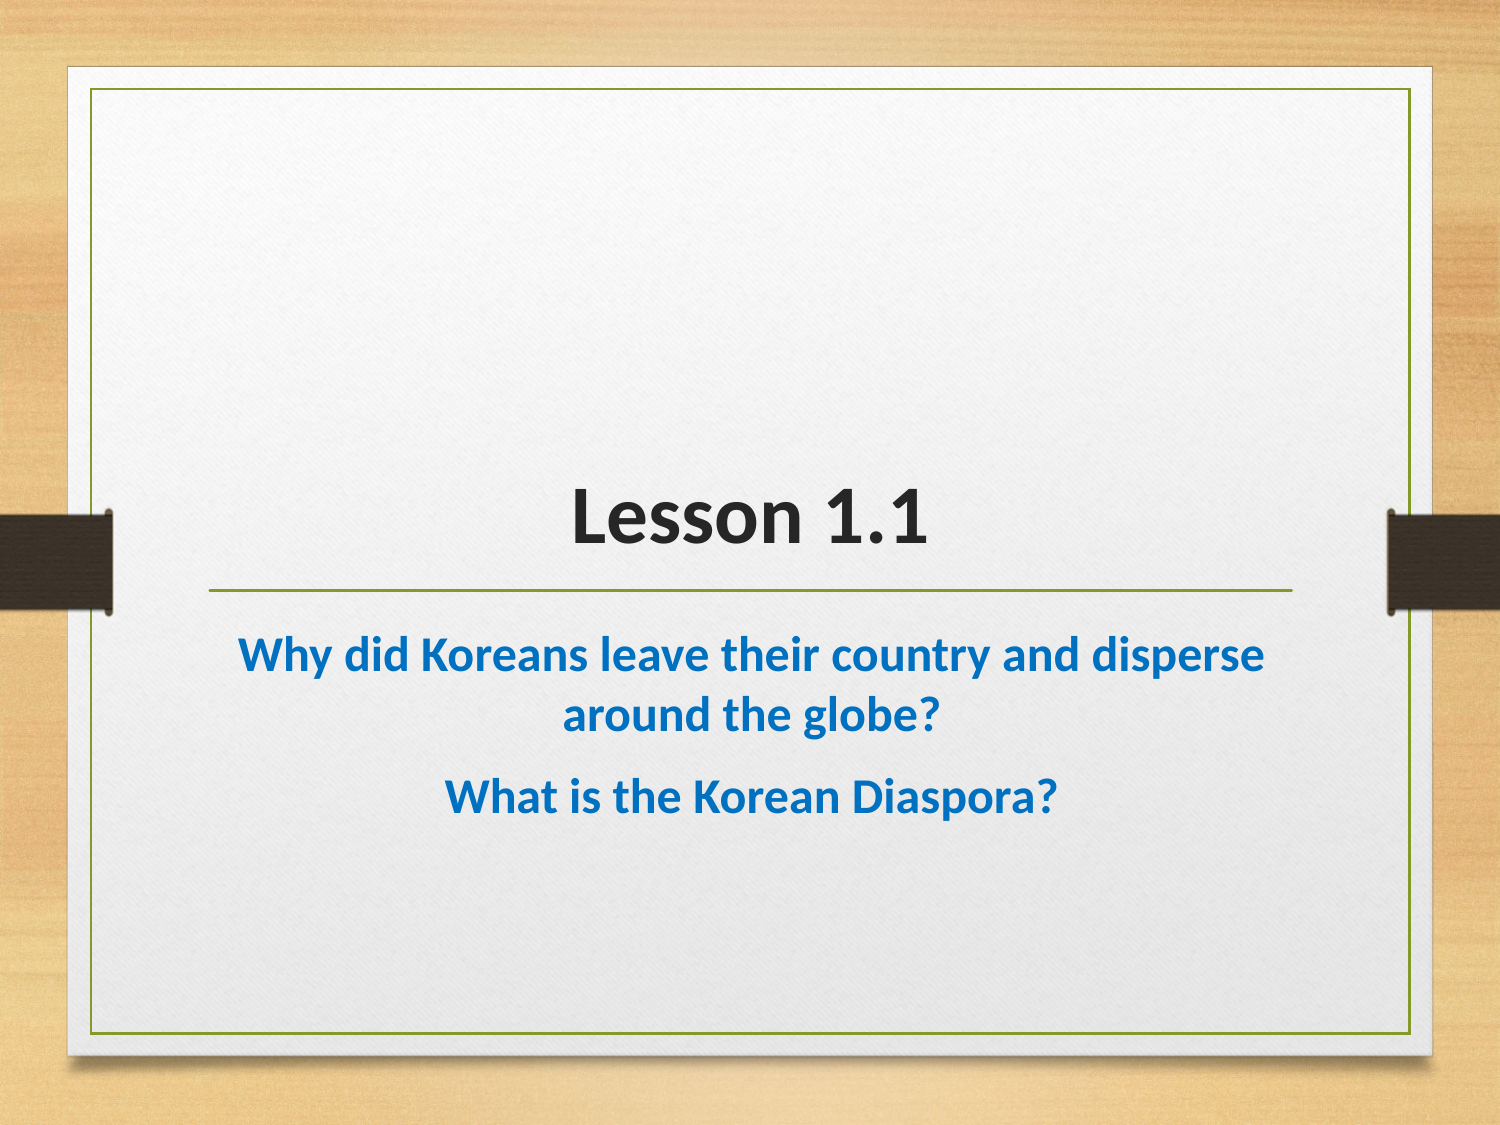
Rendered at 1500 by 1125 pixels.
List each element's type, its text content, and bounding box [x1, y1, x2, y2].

picture [0, 0, 1500, 1125]
title Lesson 1.1 [209, 269, 1292, 569]
list Why did Koreans leave their country and disperse around the globe? What is the Korean Diaspora? [196, 613, 1308, 862]
